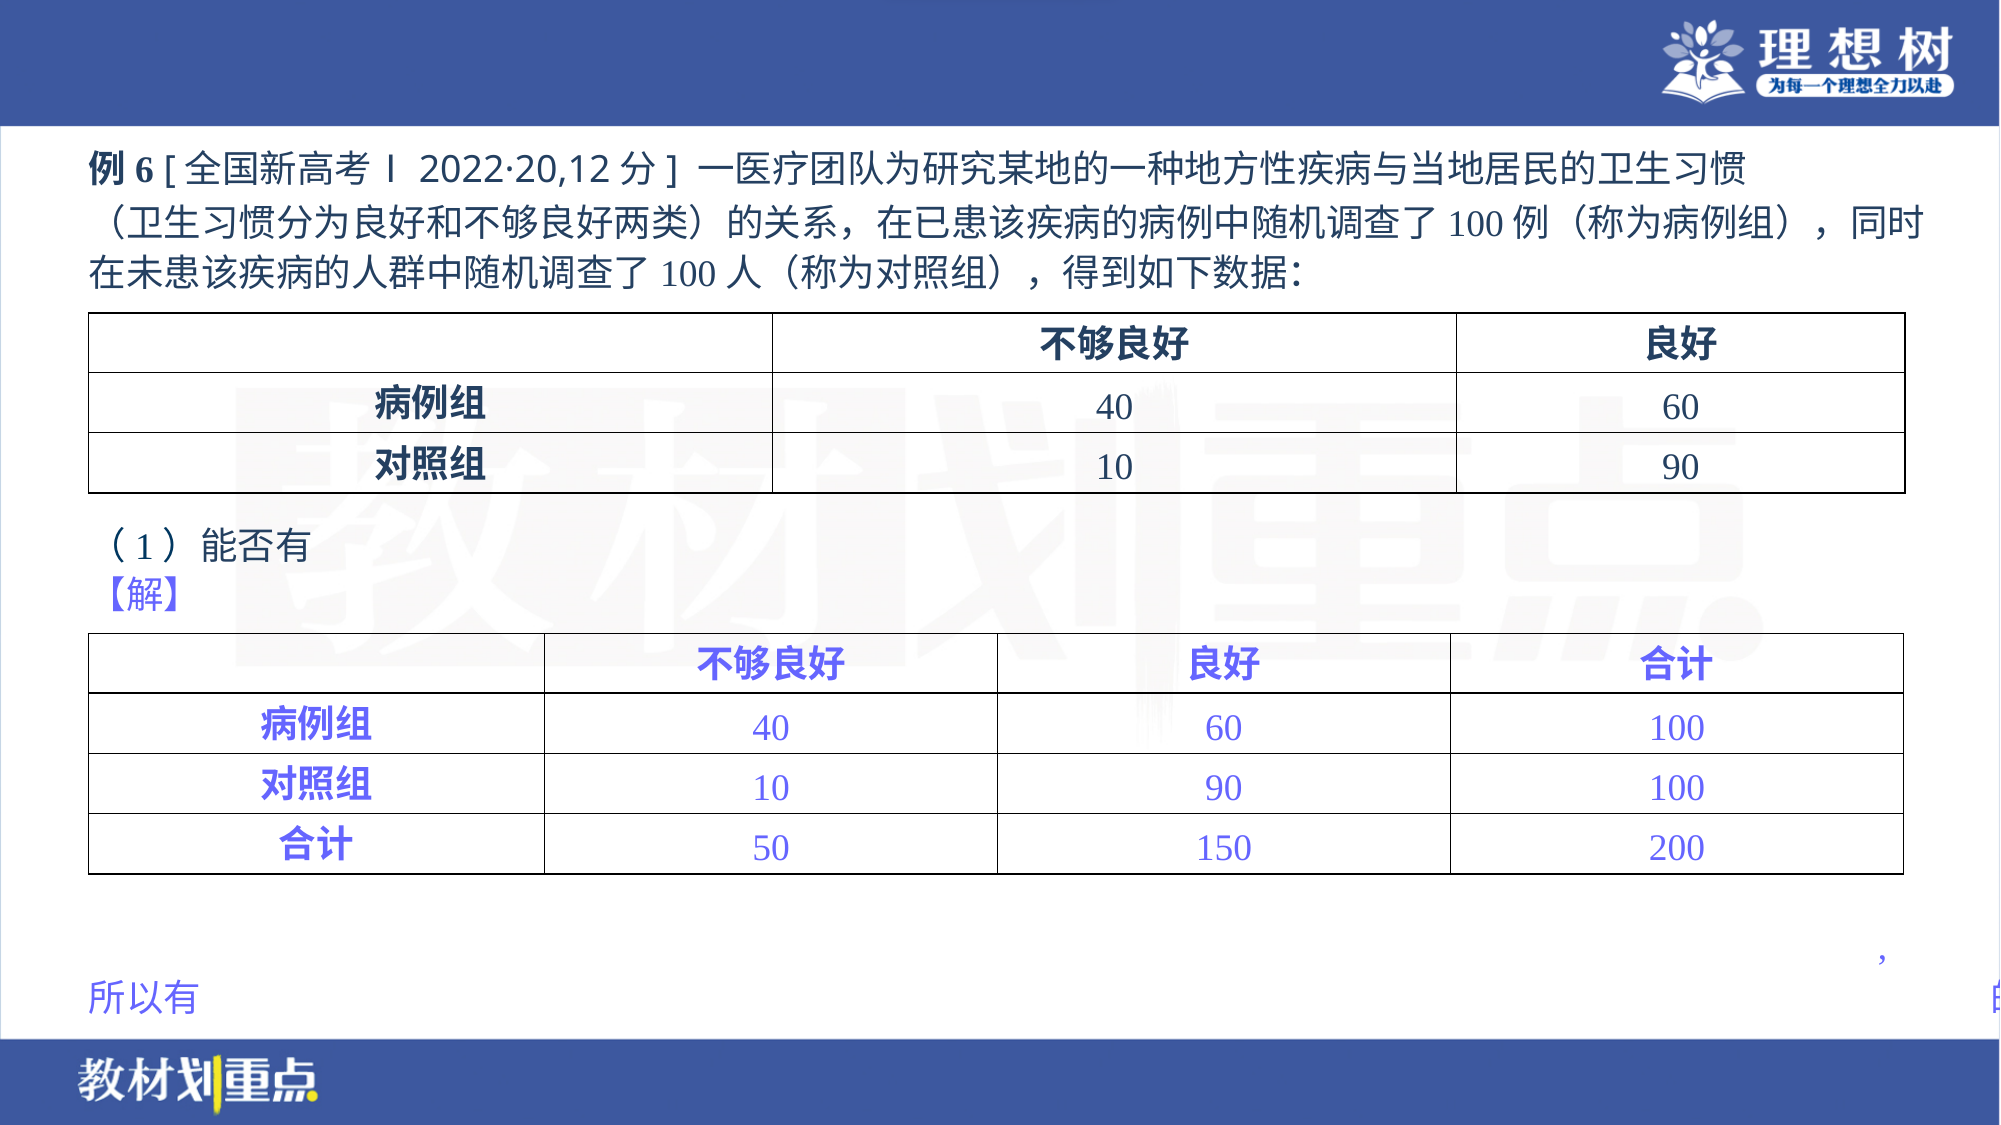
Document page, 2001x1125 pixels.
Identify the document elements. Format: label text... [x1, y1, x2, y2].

table_header 良好 [1457, 314, 1904, 372]
table_cell 病例组 [89, 694, 544, 753]
table_cell 60 [1457, 373, 1904, 432]
table_cell 10 [545, 754, 997, 813]
table_cell 对照组 [89, 433, 772, 492]
table_cell 200 [1451, 814, 1903, 873]
table_header 合计 [1451, 634, 1903, 692]
table_header 不够良好 [773, 314, 1456, 372]
table_cell 150 [998, 814, 1450, 873]
table_cell 100 [1451, 754, 1903, 813]
table_cell 对照组 [89, 754, 544, 813]
table_cell 90 [998, 754, 1450, 813]
table_cell 60 [998, 694, 1450, 753]
table_header [89, 314, 772, 372]
table_header 良好 [998, 634, 1450, 692]
table_cell 合计 [89, 814, 544, 873]
text_box 【解】 [88, 563, 1911, 613]
table_cell 10 [773, 433, 1456, 492]
table_cell 病例组 [89, 373, 772, 432]
table_header 不够良好 [545, 634, 997, 692]
table_header [89, 634, 544, 692]
text_box 例6 [全国新高考Ⅰ2022·20,12分] 一医疗团队为研究某地的一种地方性疾病与当地居民的卫生习惯 （卫生习惯分为良好和不够良好两类）的关系，在已患该疾病的病例中随机调查了100例（称为病例组），同时 在未患该疾病的人群中随机调查了100人（称为对照组），得到如下数据： [88, 135, 1911, 292]
table_cell 40 [773, 373, 1456, 432]
picture [0, 0, 2000, 1125]
table_cell 100 [1451, 694, 1903, 753]
picture [1996, 998, 2000, 1008]
table_cell 50 [545, 814, 997, 873]
table_cell 40 [545, 694, 997, 753]
table_cell 90 [1457, 433, 1904, 492]
